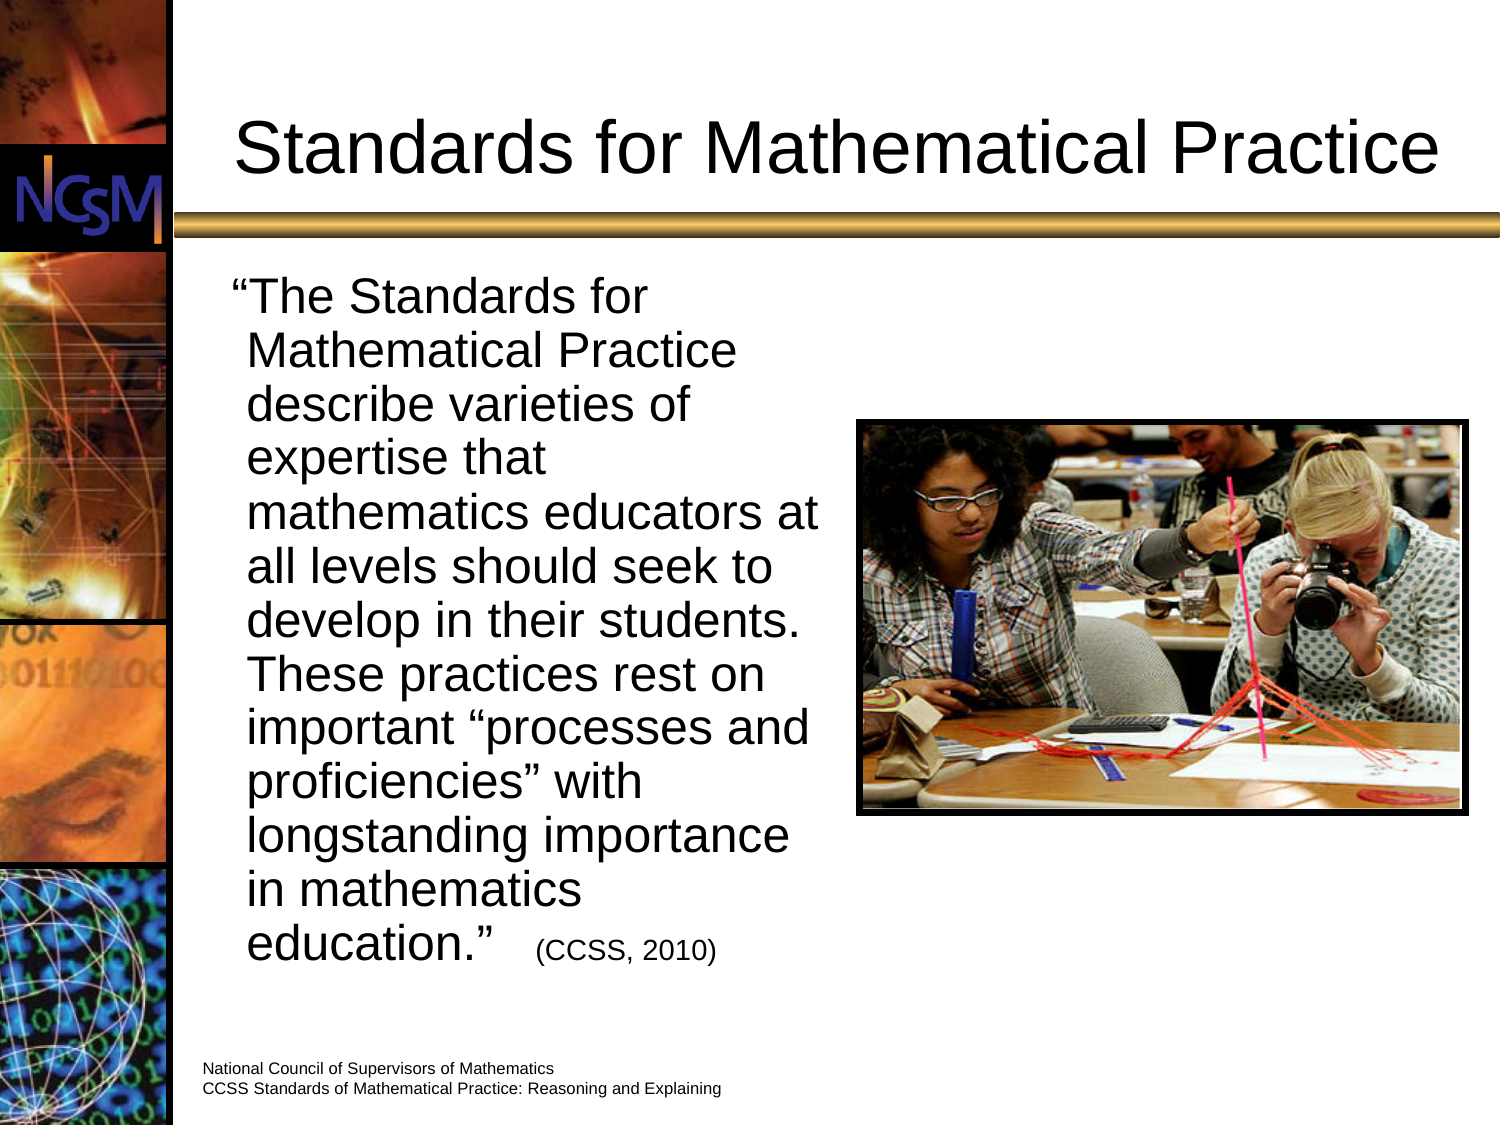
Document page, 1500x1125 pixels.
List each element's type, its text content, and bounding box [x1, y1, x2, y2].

slide_number National Council of Supervisors of Mathematics CCSS Standards of Mathematical Practice: Reasoning and Explaining [187, 1050, 900, 1125]
picture [0, 625, 166, 862]
list “The Standards for Mathematical Practice describe varieties of expertise that mathematics educators at all levels should seek to develop in their students. These practices rest on important “processes and proficiencies” with longstanding importance in mathematics education.” (CCSS, 2010) [174, 262, 838, 1000]
title Standards for Mathematical Practice [200, 50, 1475, 238]
picture [0, 0, 167, 619]
picture [0, 869, 166, 1125]
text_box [862, 424, 1463, 810]
